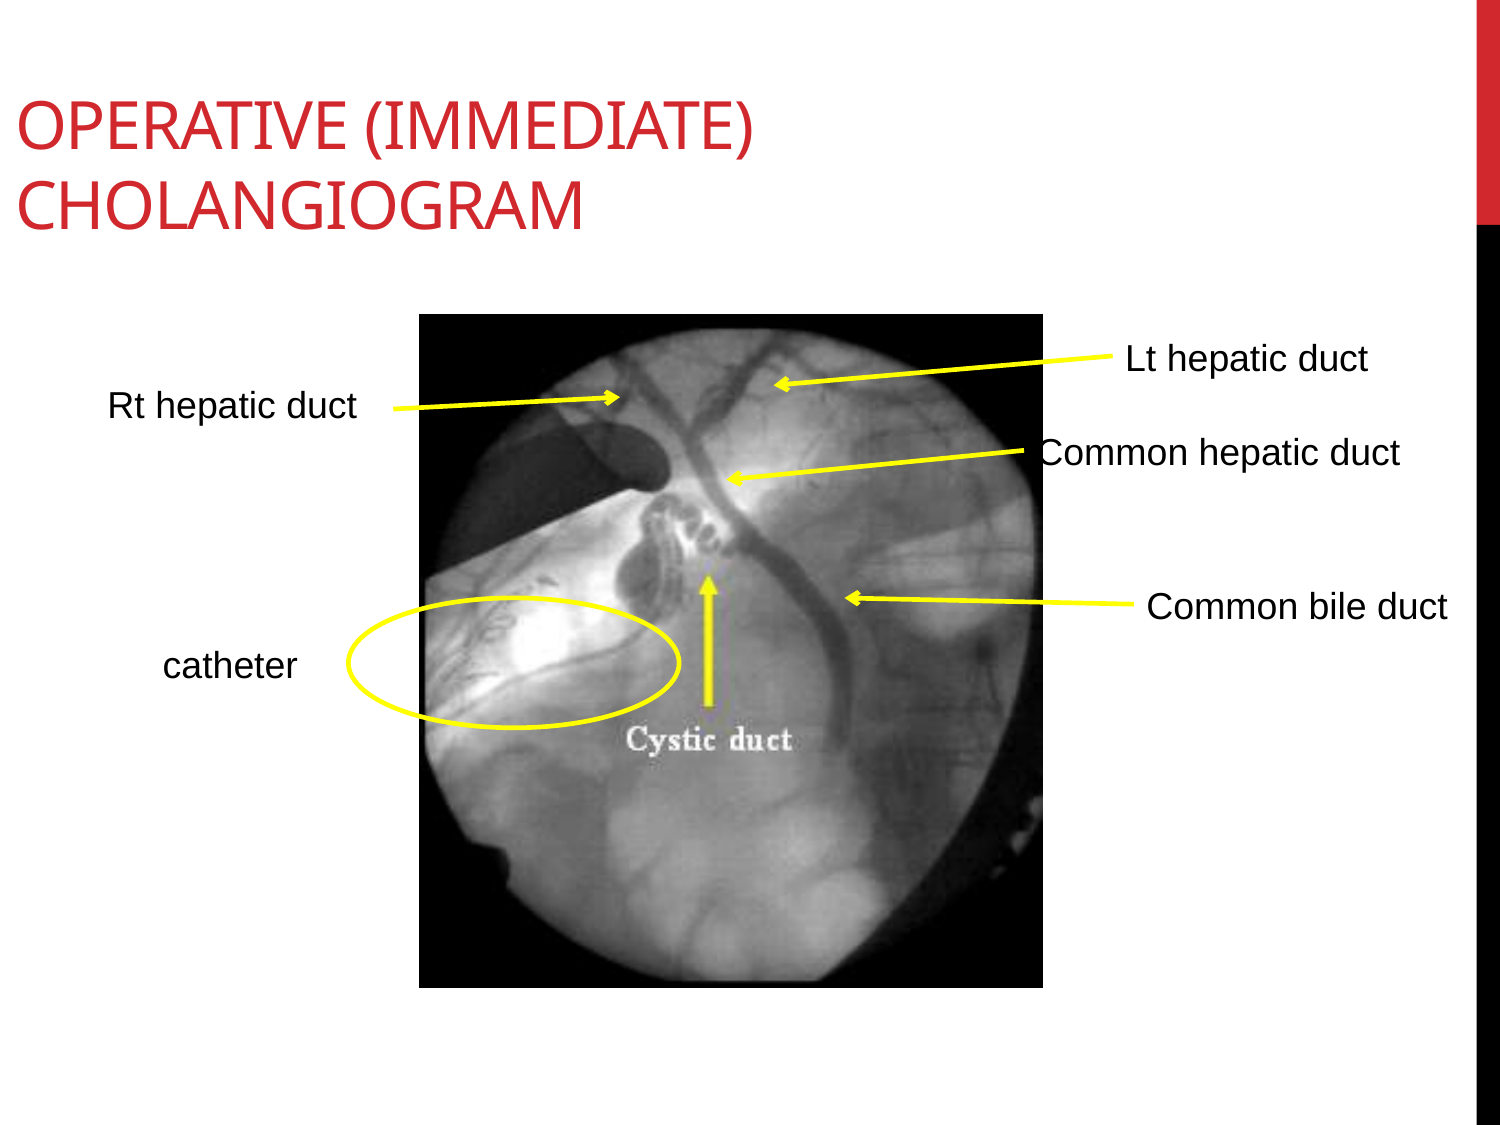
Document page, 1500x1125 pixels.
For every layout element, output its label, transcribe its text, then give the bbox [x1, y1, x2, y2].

title Operative (Immediate) Cholangiogram [0, 75, 1350, 250]
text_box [773, 363, 1082, 386]
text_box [725, 458, 1023, 481]
text_box Rt hepatic duct [92, 373, 373, 434]
text_box Common bile duct [1131, 574, 1463, 634]
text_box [843, 597, 1095, 613]
text_box Lt hepatic duct [1110, 326, 1384, 386]
text_box [348, 610, 417, 716]
text_box Common hepatic duct [1052, 420, 1500, 481]
text_box catheter [147, 633, 313, 694]
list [418, 313, 1043, 989]
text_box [395, 396, 621, 410]
